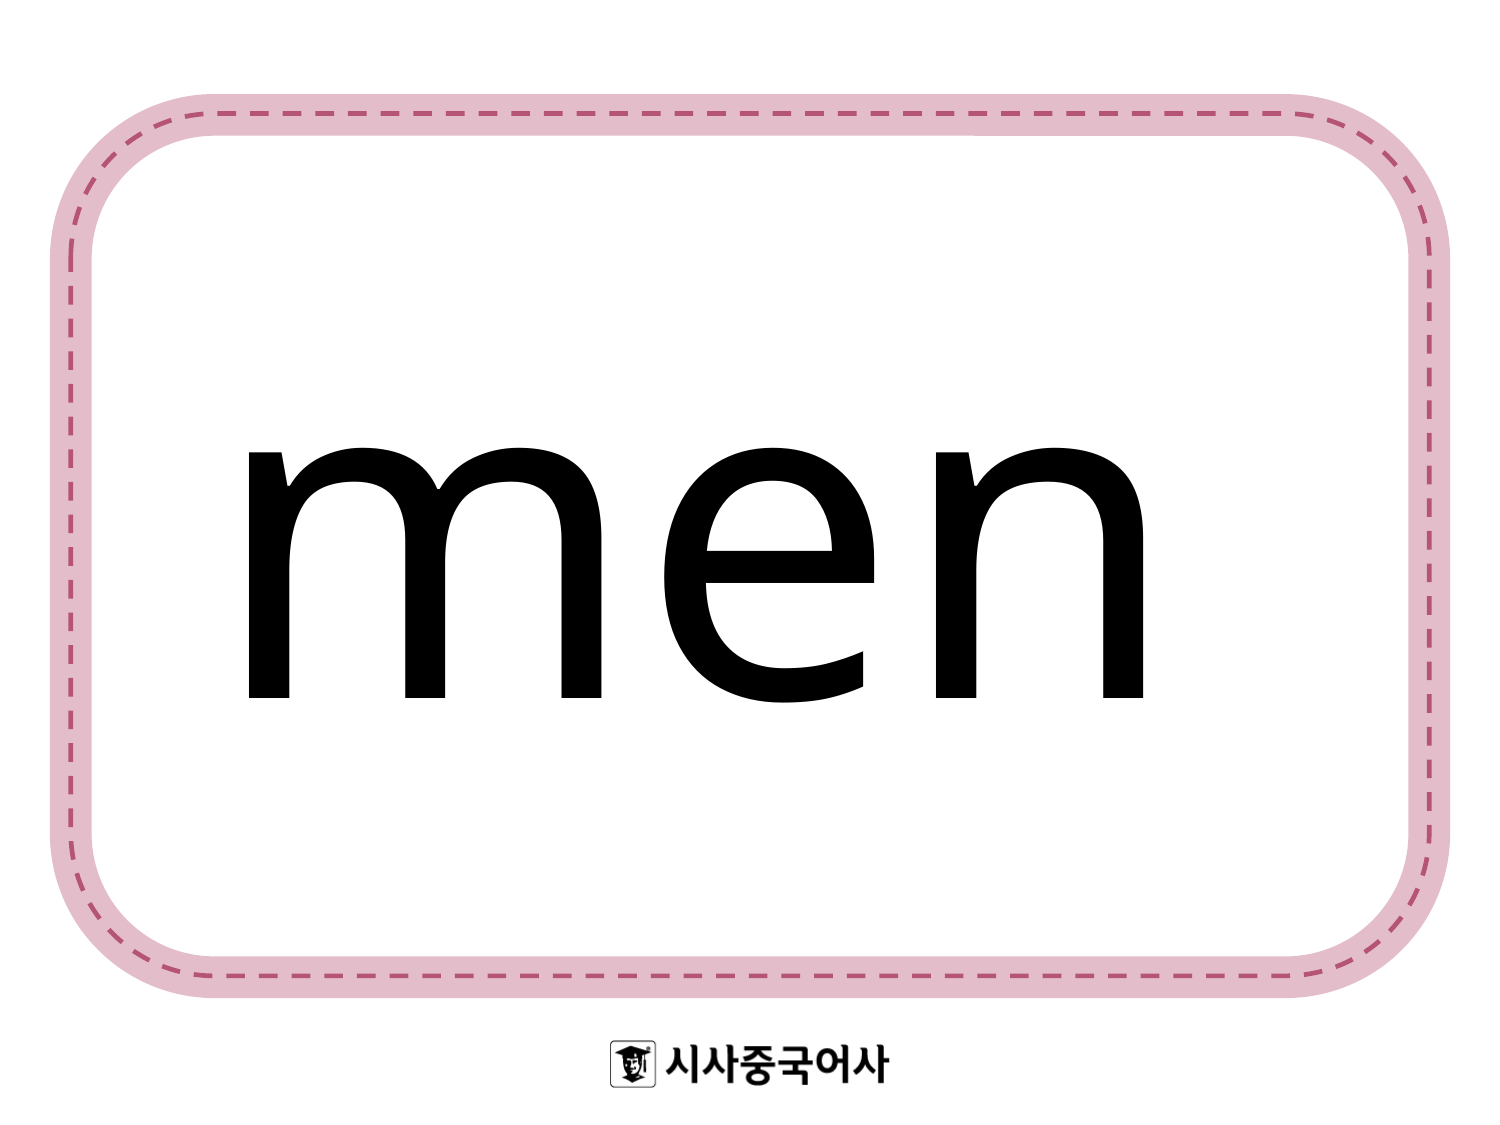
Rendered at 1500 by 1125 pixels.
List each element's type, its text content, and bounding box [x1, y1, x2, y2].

picture [602, 1034, 898, 1094]
text_box men [145, 189, 1354, 853]
